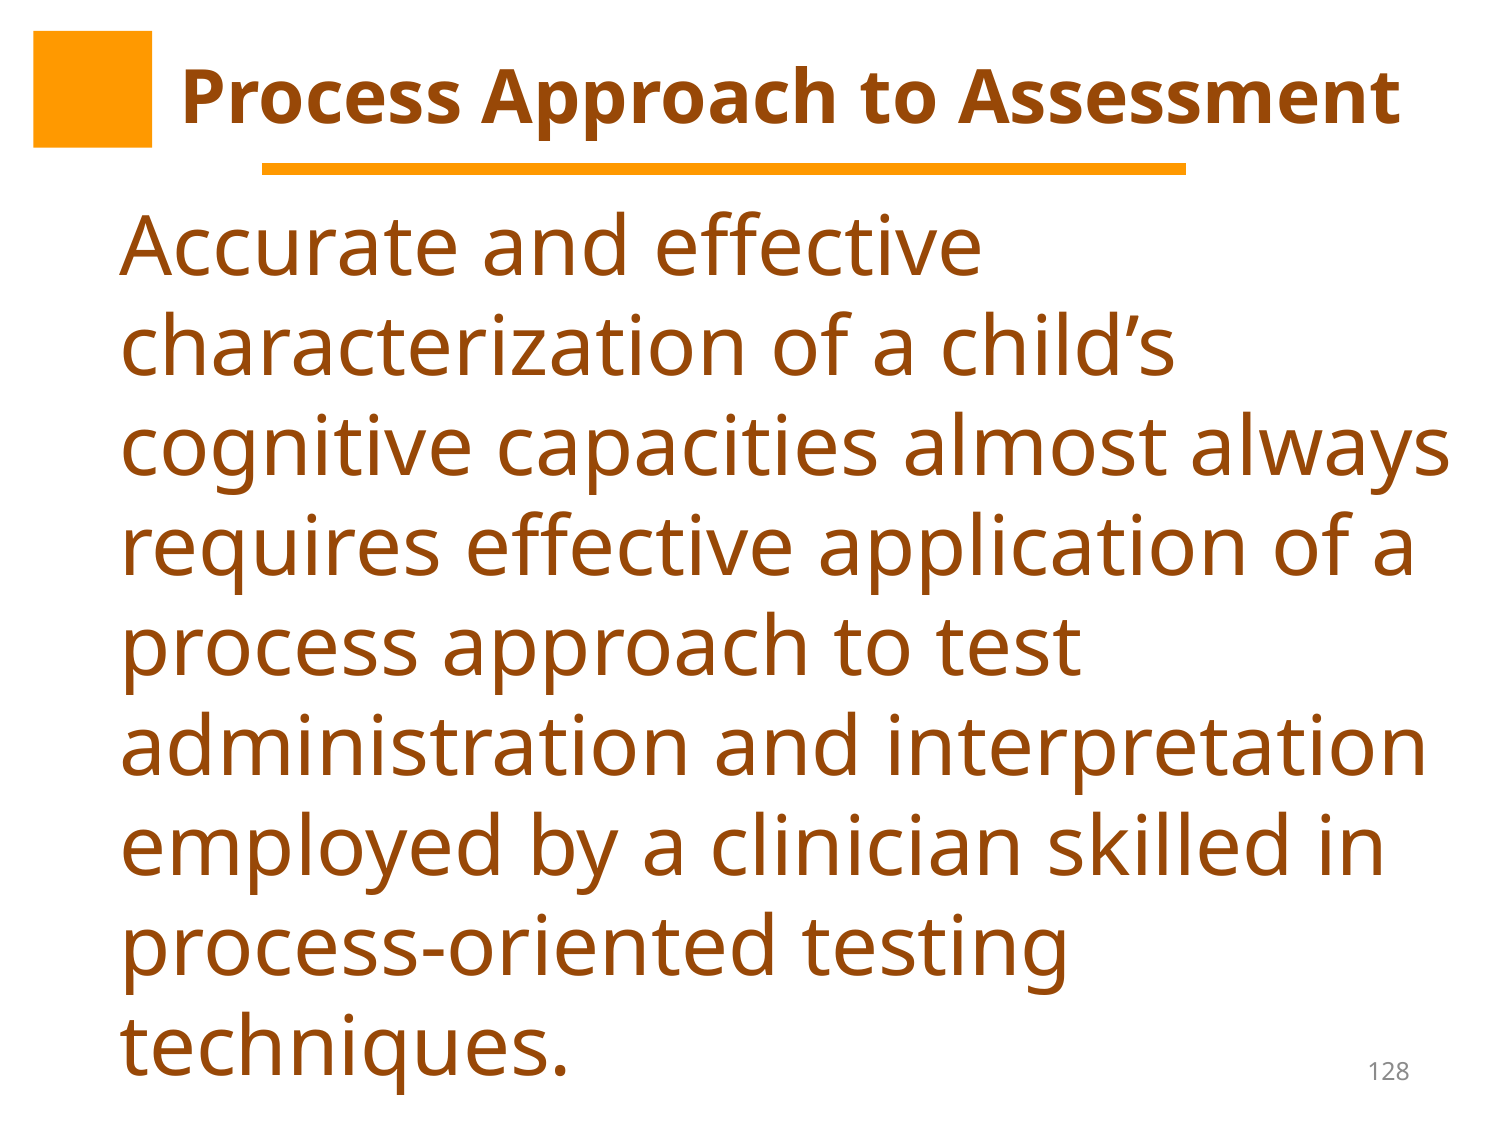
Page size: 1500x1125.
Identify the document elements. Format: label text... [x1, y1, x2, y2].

slide_number 128 [1074, 1042, 1425, 1103]
text_box [31, 29, 154, 150]
title Process Approach to Assessment [164, 15, 1500, 172]
list Accurate and effective characterization of a child’s cognitive capacities almost always requires effective application of a process approach to test administration and interpretation employed by a clinician skilled in process-oriented testing techniques. [103, 184, 1500, 1051]
